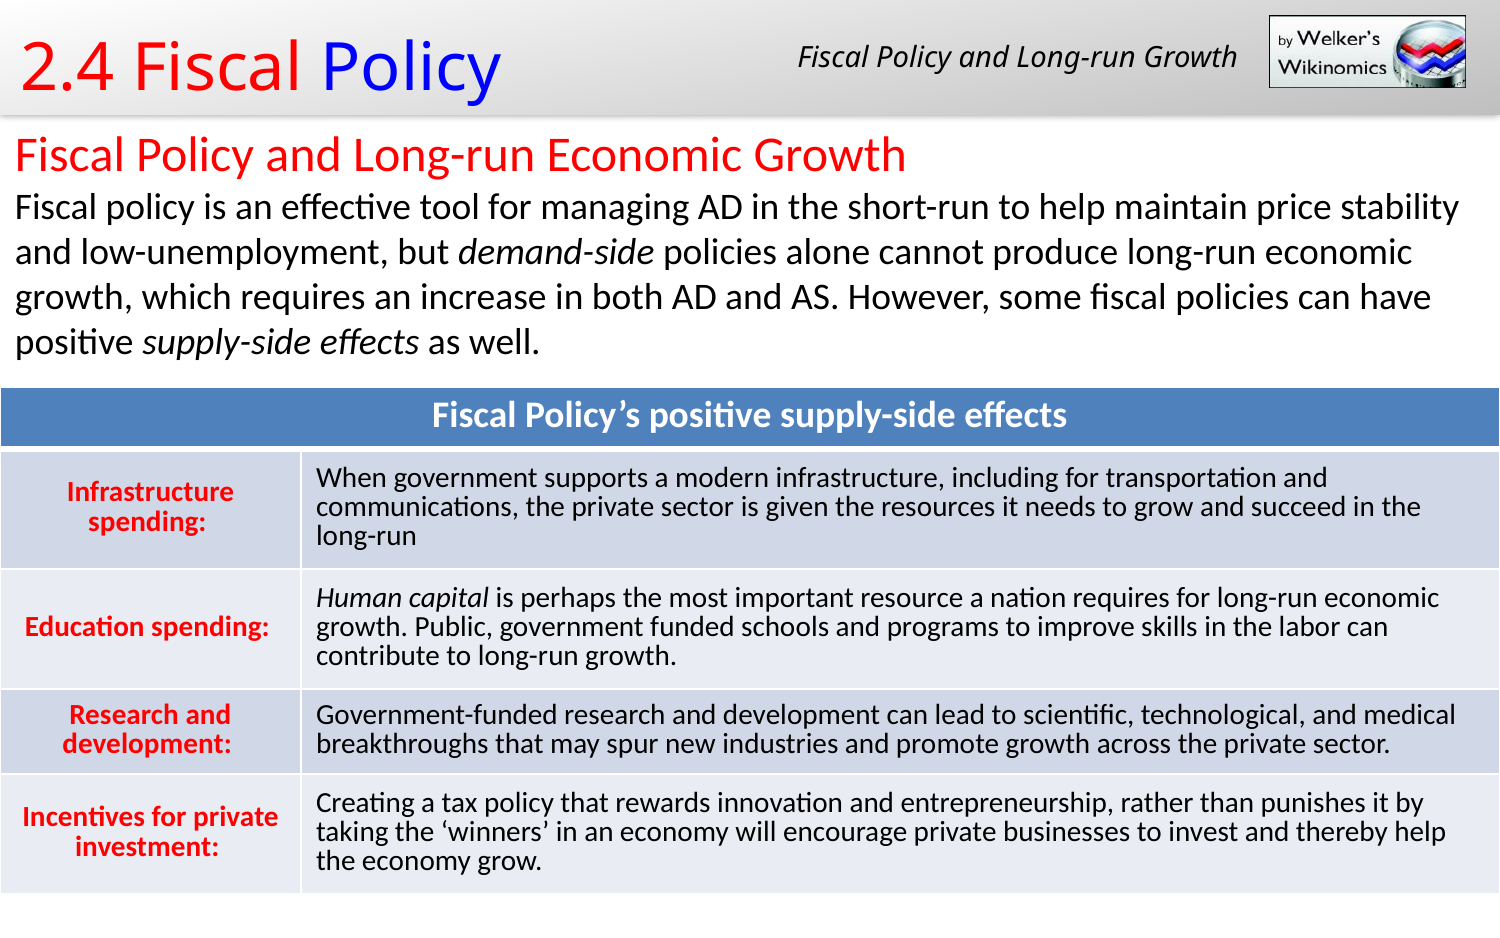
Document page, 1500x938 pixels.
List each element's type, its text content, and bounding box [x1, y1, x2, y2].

table_cell Education spending: [1, 570, 300, 688]
table_header Fiscal Policy’s positive supply-side effects [1, 388, 1499, 446]
text_box Fiscal Policy and Long-run Economic Growth Fiscal policy is an effective tool for managing AD in the short-run to help maintain price stability and low-unemployment, but demand-side policies alone cannot produce long-run economic growth, which requires an increase in both AD and AS. However, some fiscal policies can have positive supply-side effects as well. [0, 123, 1500, 387]
table_cell Research and development: [1, 690, 300, 773]
table_cell Incentives for private investment: [1, 775, 300, 893]
table_cell Human capital is perhaps the most important resource a nation requires for long-run economic growth. Public, government funded schools and programs to improve skills in the labor can contribute to long-run growth. [302, 570, 1499, 688]
table_cell Creating a tax policy that rewards innovation and entrepreneurship, rather than punishes it by taking the ‘winners’ in an economy will encourage private businesses to invest and thereby help the economy grow. [302, 775, 1499, 893]
table_cell Infrastructure spending: [1, 452, 300, 568]
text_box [0, 0, 1500, 115]
table_cell Government-funded research and development can lead to scientific, technological, and medical breakthroughs that may spur new industries and promote growth across the private sector. [302, 690, 1499, 773]
table_cell When government supports a modern infrastructure, including for transportation and communications, the private sector is given the resources it needs to grow and succeed in the long-run [302, 452, 1499, 568]
